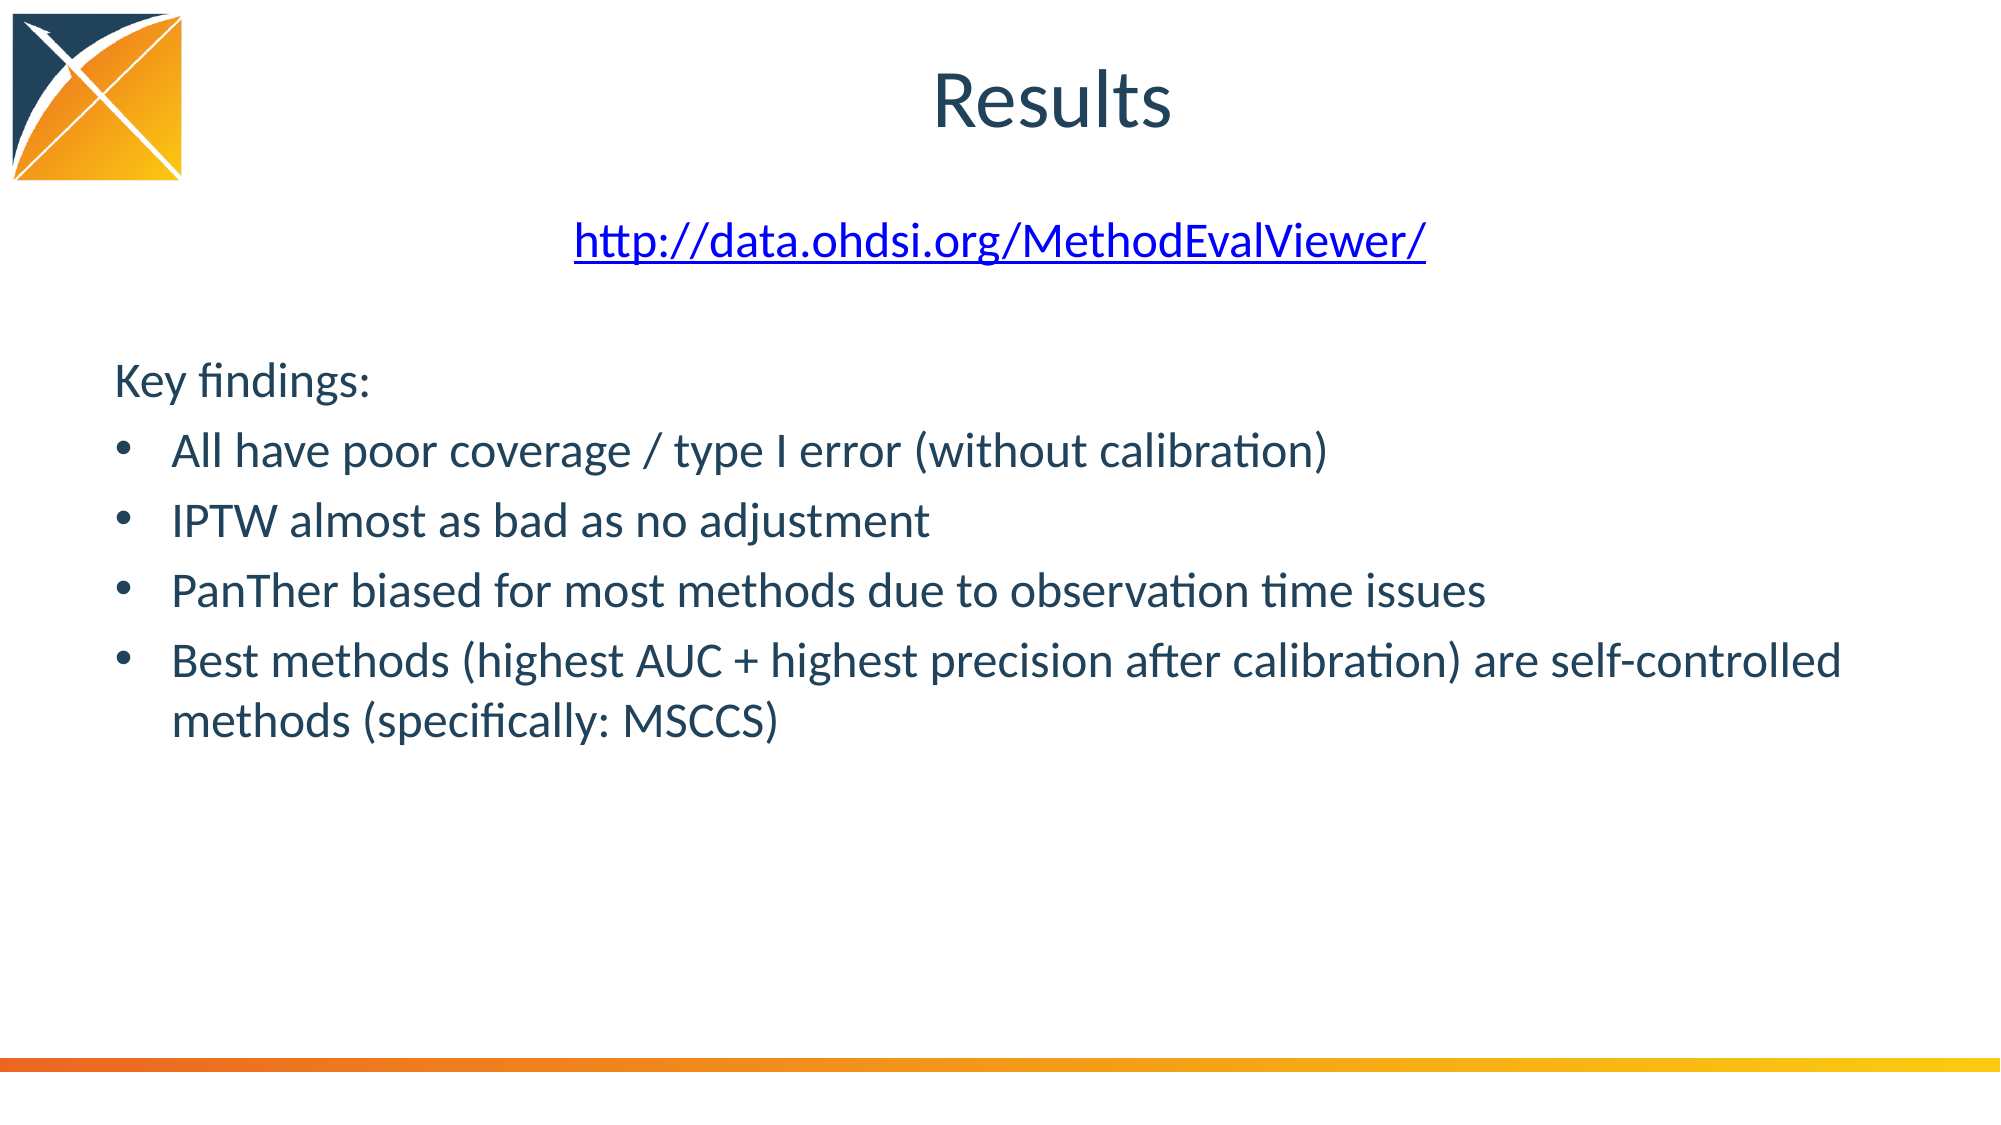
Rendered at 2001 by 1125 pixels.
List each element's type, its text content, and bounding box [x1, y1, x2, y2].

title Results [205, 24, 1900, 163]
list http://data.ohdsi.org/MethodEvalViewer/ Key findings: All have poor coverage / type I error (without calibration) IPTW almost as bad as no adjustment PanTher biased for most methods due to observation time issues Best methods (highest AUC + highest precision after calibration) are self-controlled methods (specifically: MSCCS) [99, 200, 1900, 1005]
picture [0, 0, 206, 200]
